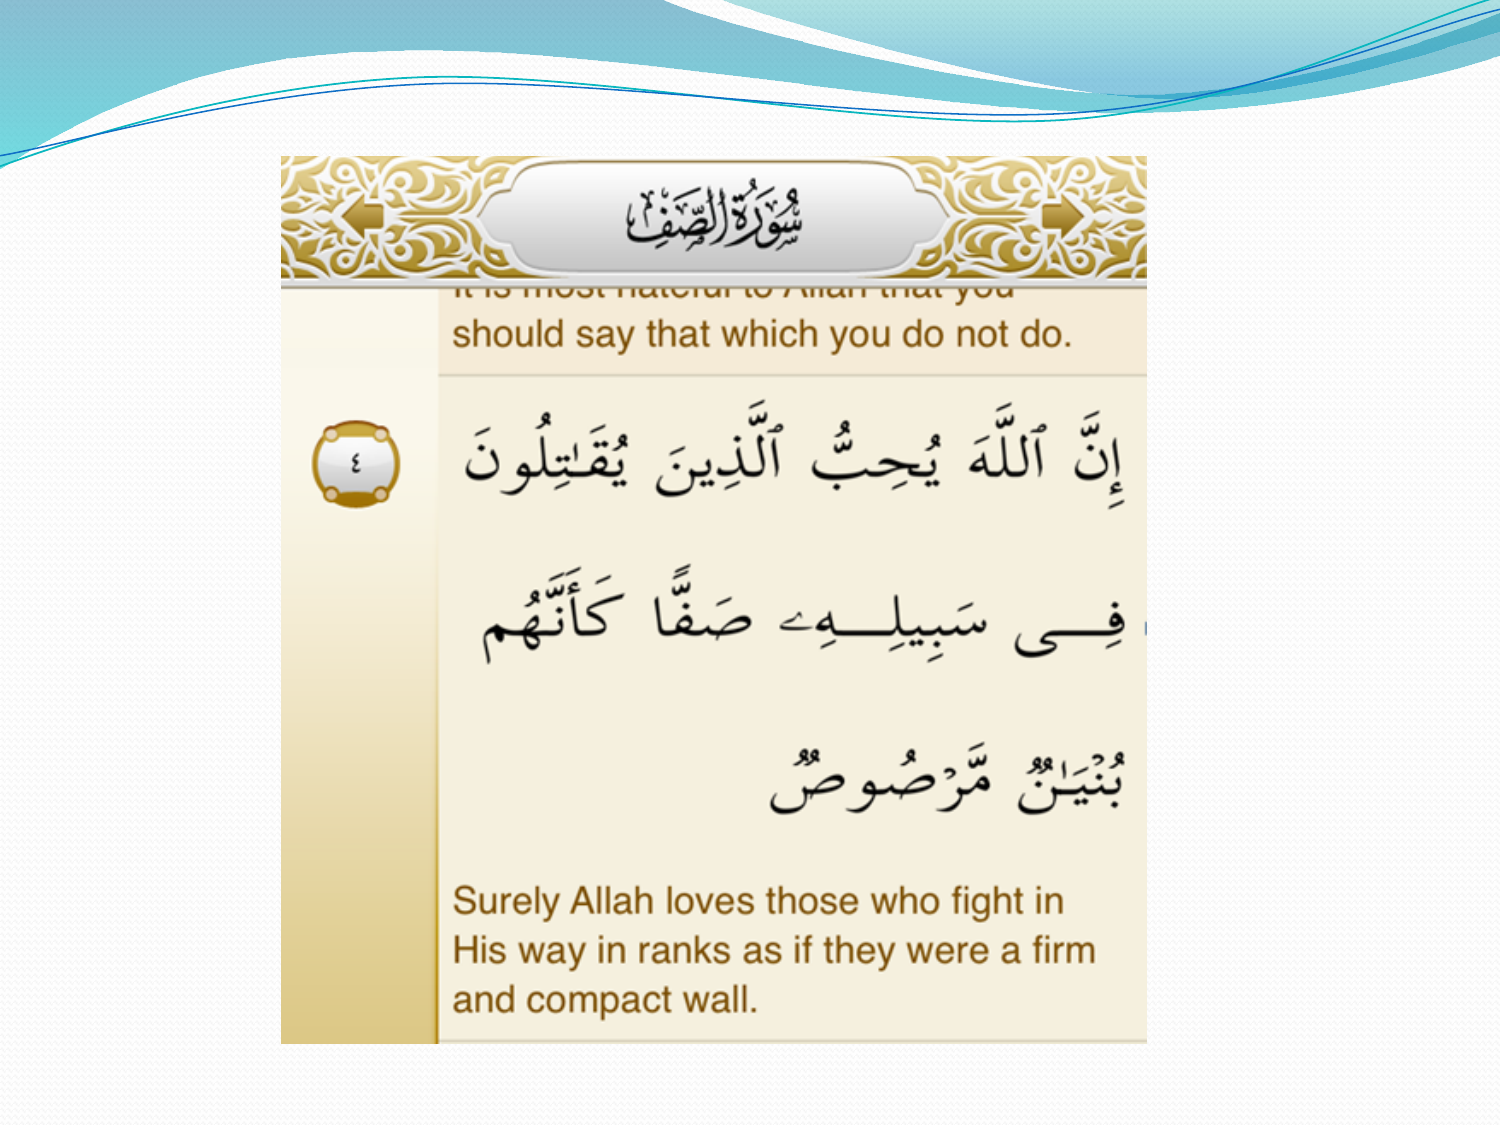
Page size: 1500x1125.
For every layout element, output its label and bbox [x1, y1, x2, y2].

picture [280, 155, 1147, 1044]
